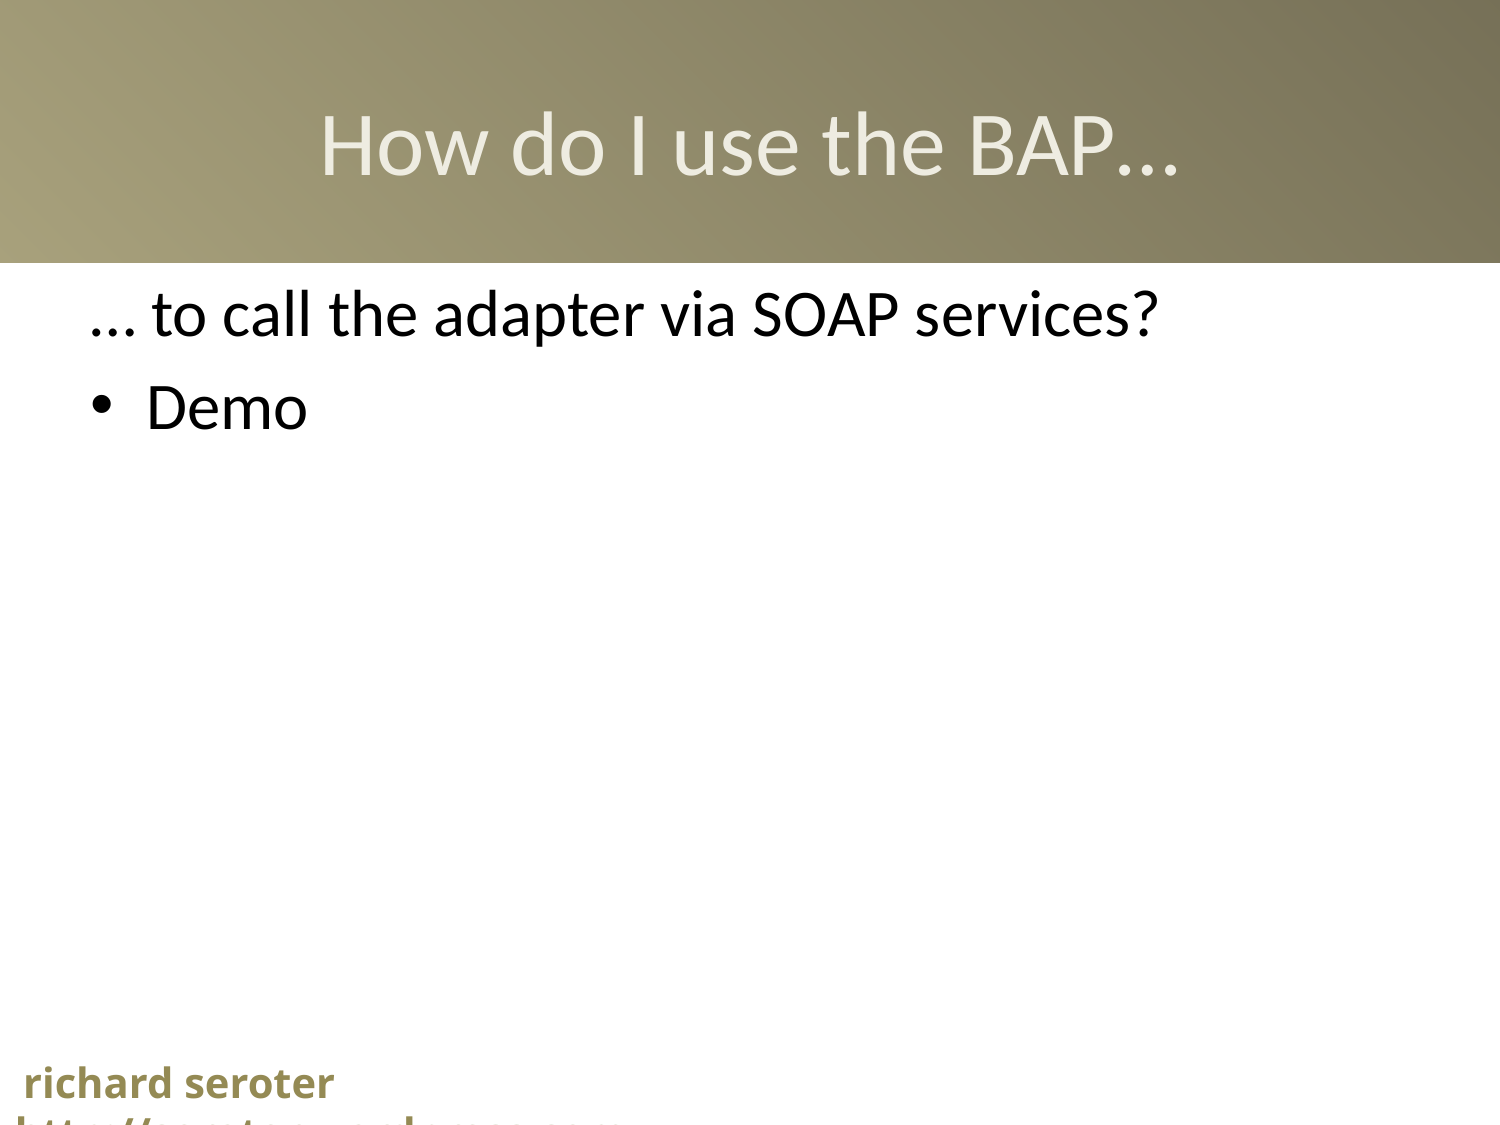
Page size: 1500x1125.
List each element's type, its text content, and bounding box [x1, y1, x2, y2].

list … to call the adapter via SOAP services? Demo [75, 262, 1425, 1005]
text_box richard seroter http://seroter.wordpress.com [0, 1049, 1500, 1125]
text_box [0, 0, 1500, 265]
title How do I use the BAP… [75, 45, 1425, 233]
